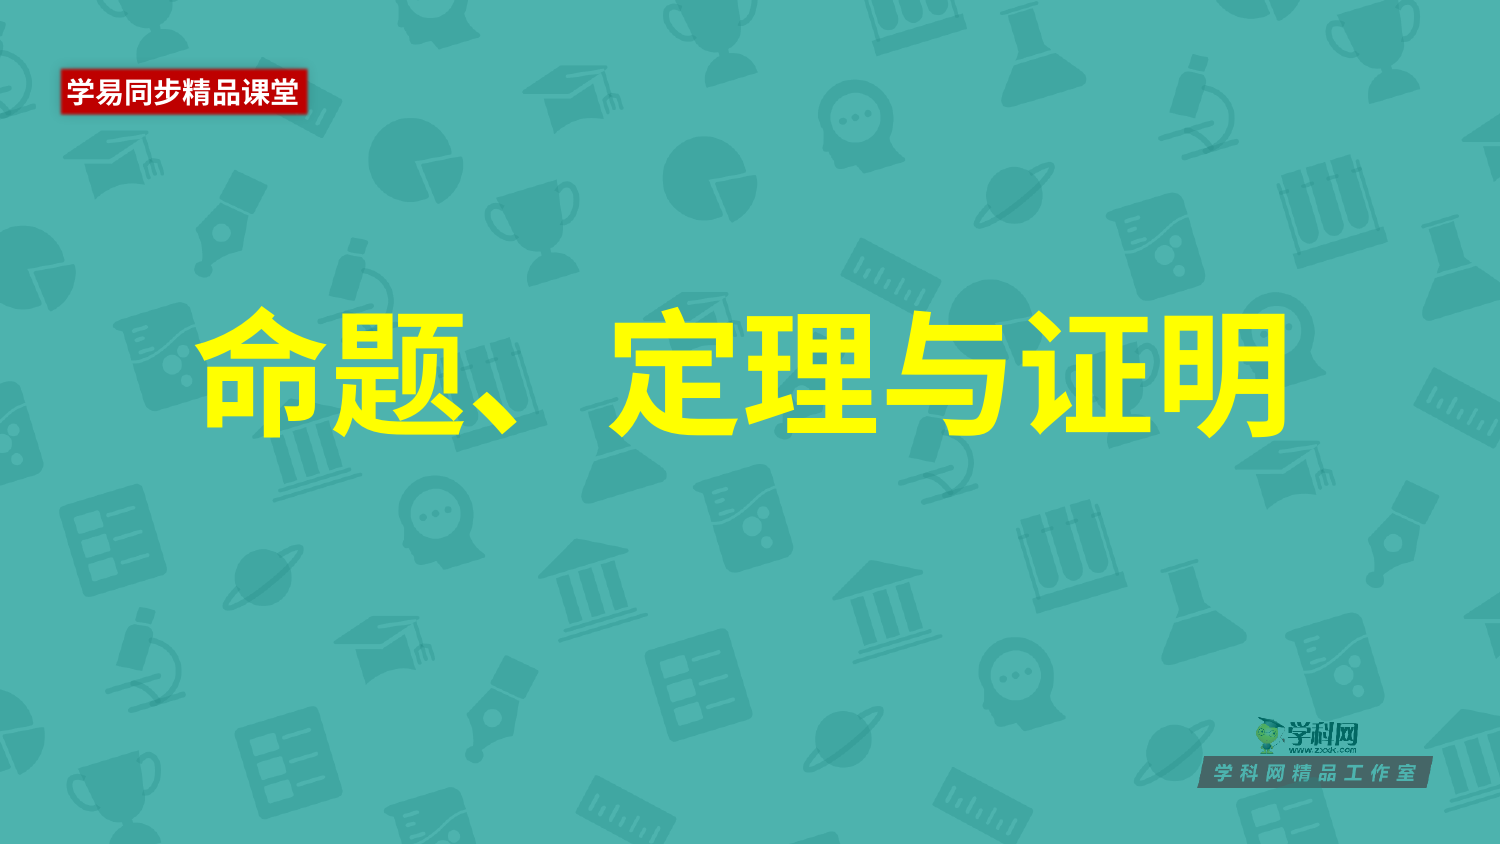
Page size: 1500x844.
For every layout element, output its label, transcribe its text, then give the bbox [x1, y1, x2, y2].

text_box 学易同步精品课堂 [64, 72, 305, 112]
picture [0, 460, 1500, 844]
text_box 命题、定理与证明 [0, 280, 1500, 460]
picture [0, 0, 1500, 280]
